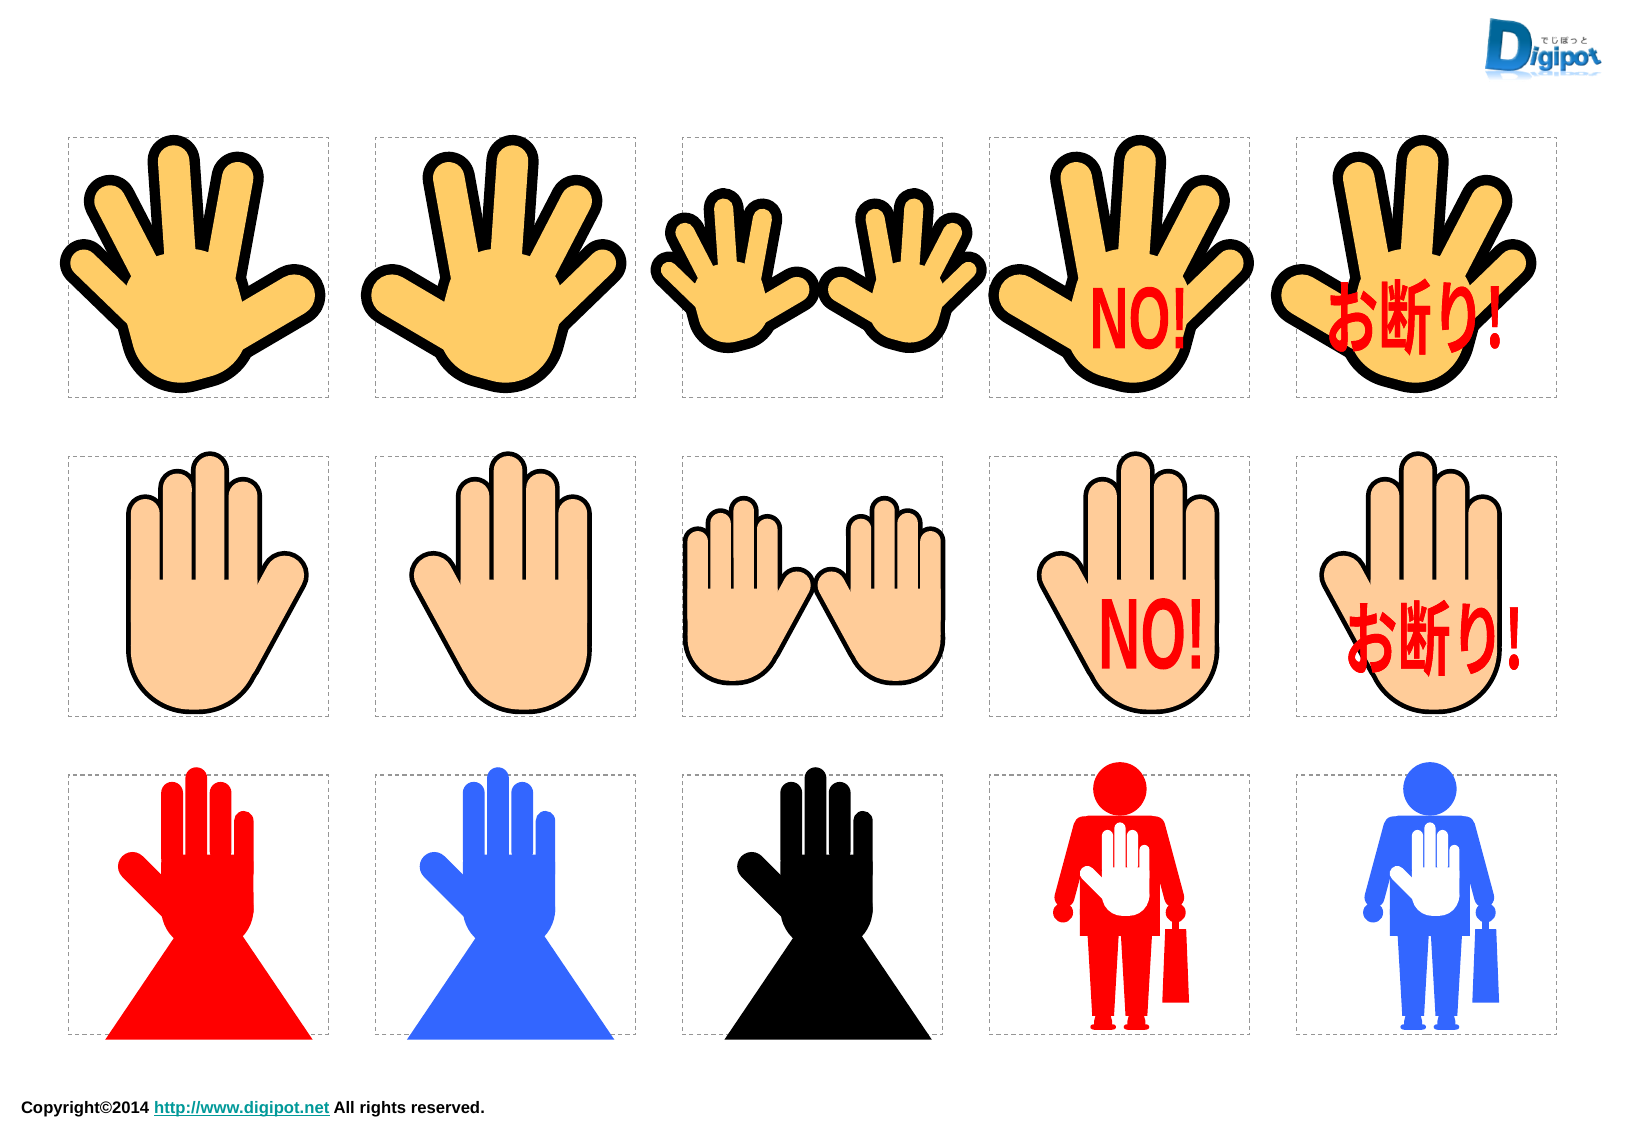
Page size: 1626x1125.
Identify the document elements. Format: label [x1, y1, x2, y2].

text_box [1362, 761, 1500, 1030]
text_box [1275, 144, 1538, 382]
text_box [724, 766, 933, 1040]
text_box [365, 144, 628, 382]
text_box [406, 766, 615, 1040]
text_box [104, 766, 313, 1040]
text_box [1052, 761, 1190, 1030]
text_box [130, 455, 281, 710]
text_box [58, 144, 321, 382]
text_box [1064, 455, 1215, 710]
text_box [1347, 455, 1520, 710]
text_box [437, 455, 588, 710]
picture [1485, 18, 1602, 82]
text_box [992, 144, 1255, 382]
text_box [653, 198, 984, 342]
text_box [687, 500, 941, 682]
